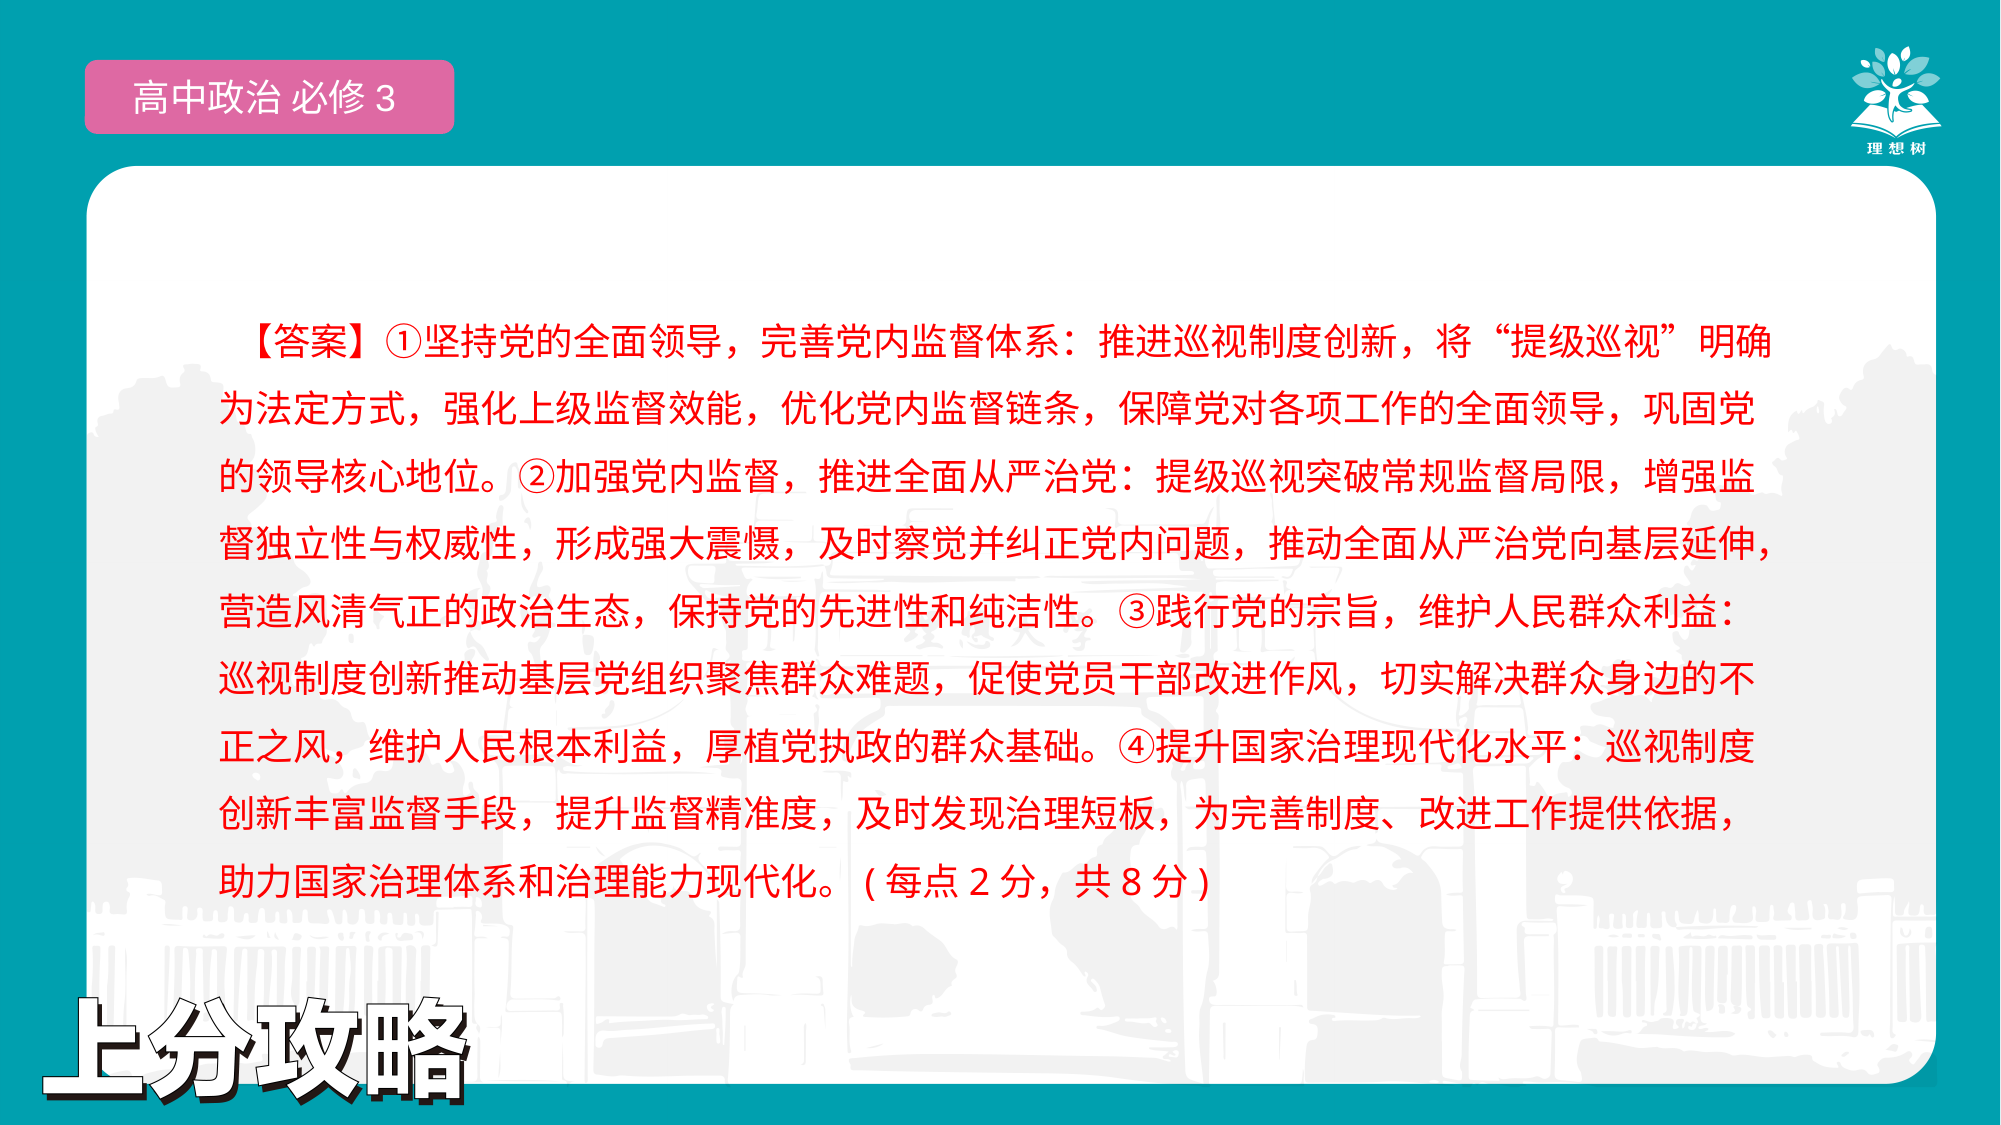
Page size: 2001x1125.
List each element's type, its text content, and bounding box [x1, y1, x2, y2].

text_box 【答案】①坚持党的全面领导，完善党内监督体系：推进巡视制度创新，将“提级巡视”明确为法定方式，强化上级监督效能，优化党内监督链条，保障党对各项工作的全面领导，巩固党的领导核心地位。②加强党内监督，推进全面从严治党：提级巡视突破常规监督局限，增强监督独立性与权威性，形成强大震慑，及时察觉并纠正党内问题，推动全面从严治党向基层延伸，营造风清气正的政治生态，保持党的先进性和纯洁性。③践行党的宗旨，维护人民群众利益：巡视制度创新推动基层党组织聚焦群众难题，促使党员干部改进作风，切实解决群众身边的不正之风，维护人民根本利益，厚植党执政的群众基础。④提升国家治理现代化水平：巡视制度创新丰富监督手段，提升监督精准度，及时发现治理短板，为完善制度、改进工作提供依据，助力国家治理体系和治理能力现代化。(每点2分，共8分) [203, 287, 1797, 838]
picture [0, 0, 2001, 1125]
text_box 高中政治 必修3 [83, 58, 456, 135]
